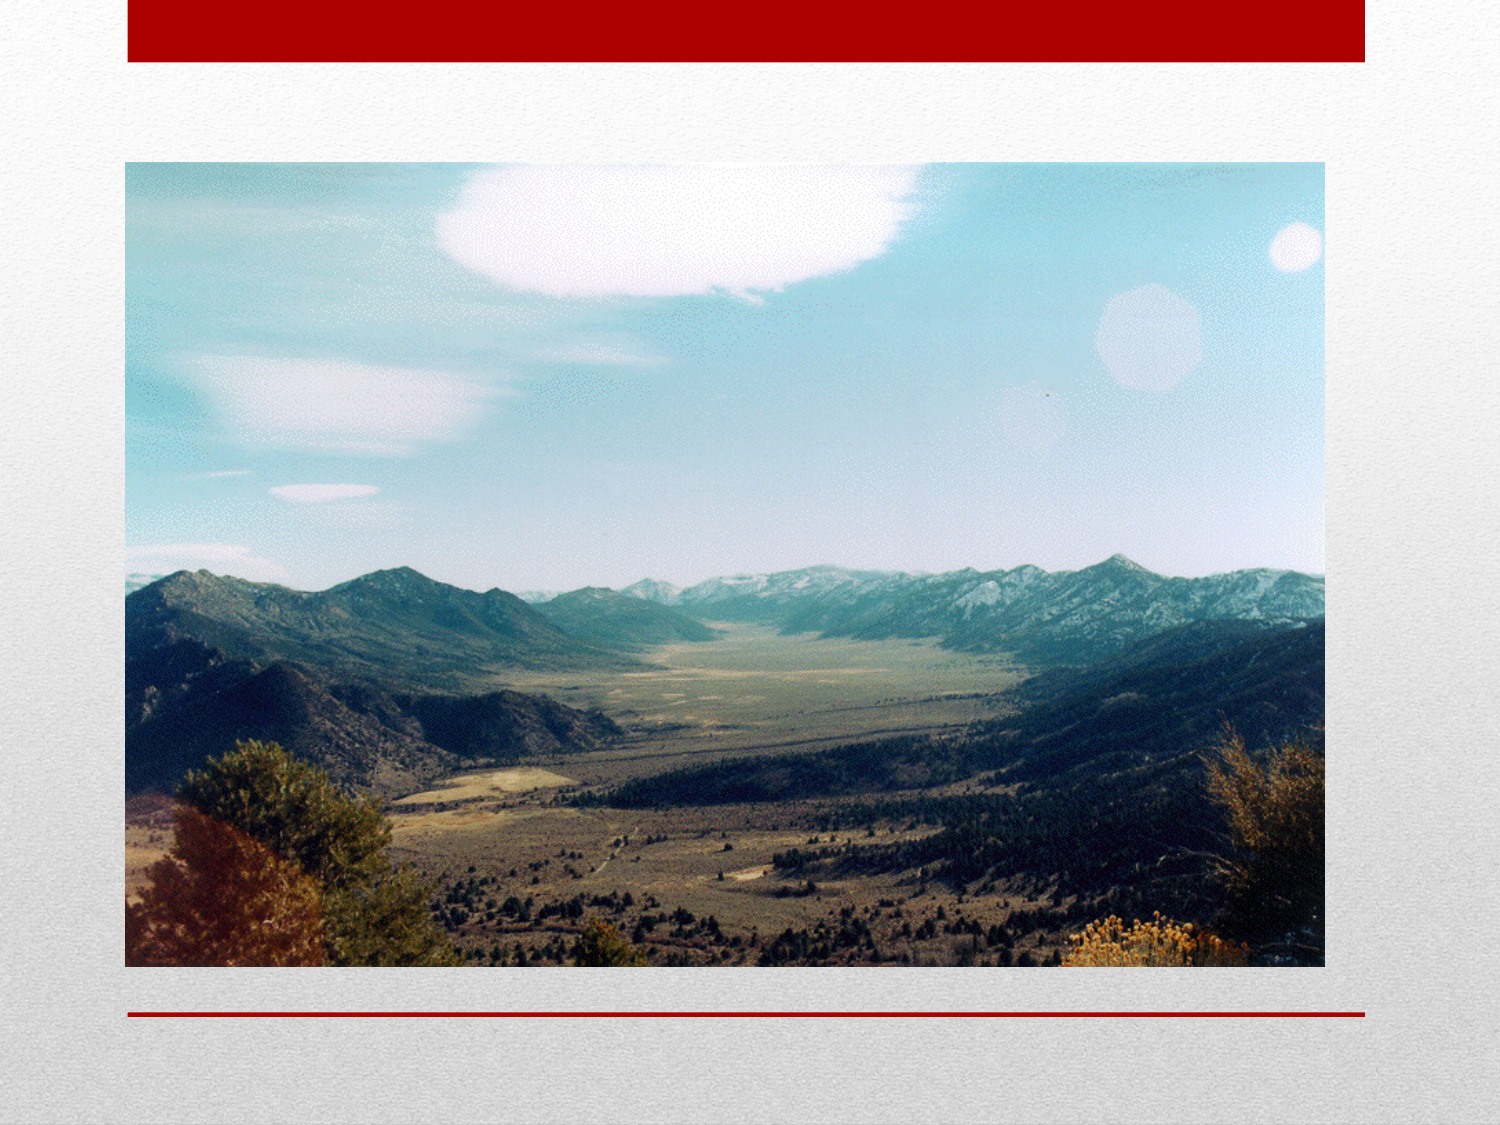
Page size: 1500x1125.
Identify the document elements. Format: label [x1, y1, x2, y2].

picture [124, 161, 1326, 968]
